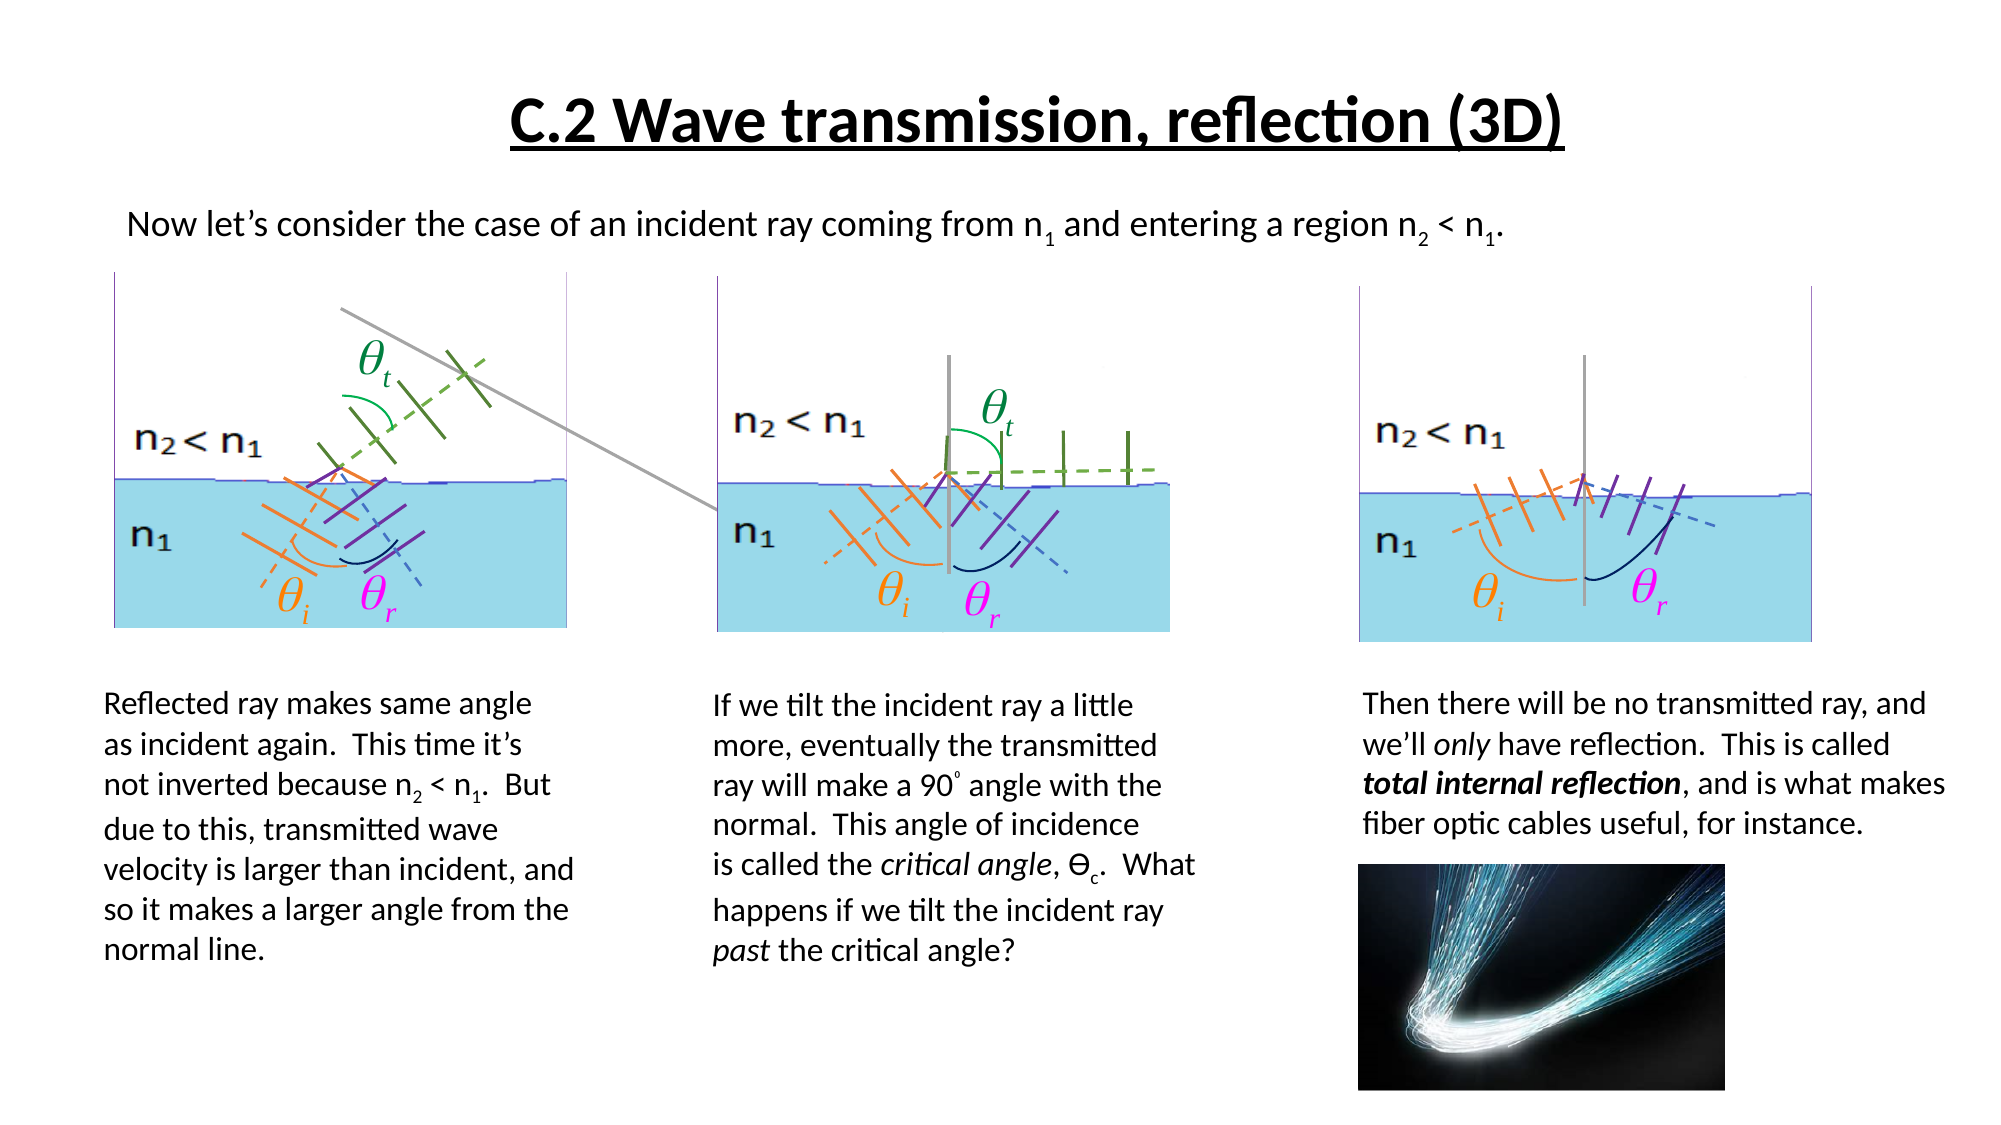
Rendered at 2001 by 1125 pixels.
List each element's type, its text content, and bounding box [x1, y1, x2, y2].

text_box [353, 559, 409, 636]
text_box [114, 272, 567, 628]
text_box Then there will be no transmitted ray, and we’ll only have reflection. This is called total internal reflection, and is what makes fiber optic cables useful, for instance. [1347, 674, 1972, 849]
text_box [1446, 479, 1580, 535]
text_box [870, 554, 922, 631]
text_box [945, 469, 1155, 474]
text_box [339, 359, 485, 467]
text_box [943, 472, 948, 507]
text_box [1655, 528, 1685, 555]
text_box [317, 442, 339, 466]
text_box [1474, 535, 1502, 547]
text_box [957, 565, 1012, 641]
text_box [1585, 473, 1594, 482]
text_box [341, 473, 425, 591]
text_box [1574, 473, 1585, 507]
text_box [1624, 552, 1680, 629]
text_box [1600, 474, 1618, 482]
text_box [343, 467, 377, 473]
text_box If we tilt the incident ray a little more, eventually the transmitted ray will make a 90⁰ angle with the normal. This angle of incidence is called the critical angle, ϴc. What happens if we tilt the incident ray past the critical angle? [698, 675, 1219, 976]
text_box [306, 466, 343, 477]
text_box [1628, 528, 1651, 536]
text_box Reflected ray makes same angle as incident again. This time it’s not inverted because n2 < n1. But due to this, transmitted wave velocity is larger than incident, and so it makes a larger angle from the normal line. [88, 674, 598, 975]
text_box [337, 477, 341, 524]
picture [1354, 862, 1727, 1091]
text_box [271, 560, 322, 637]
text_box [951, 478, 1068, 573]
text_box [351, 323, 403, 400]
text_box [945, 474, 951, 511]
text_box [446, 350, 491, 408]
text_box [824, 471, 943, 564]
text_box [1465, 557, 1517, 634]
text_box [1628, 476, 1651, 482]
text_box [974, 372, 1026, 449]
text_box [1540, 469, 1565, 479]
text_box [717, 276, 1170, 632]
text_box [1584, 482, 1720, 528]
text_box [241, 532, 260, 576]
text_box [260, 472, 337, 588]
text_box C.2 Wave transmission, reflection (3D) [495, 67, 1580, 163]
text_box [951, 474, 992, 478]
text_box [1359, 286, 1812, 642]
text_box Now let’s consider the case of an incident ray coming from n1 and entering a region n2 < n1. [111, 191, 1537, 258]
